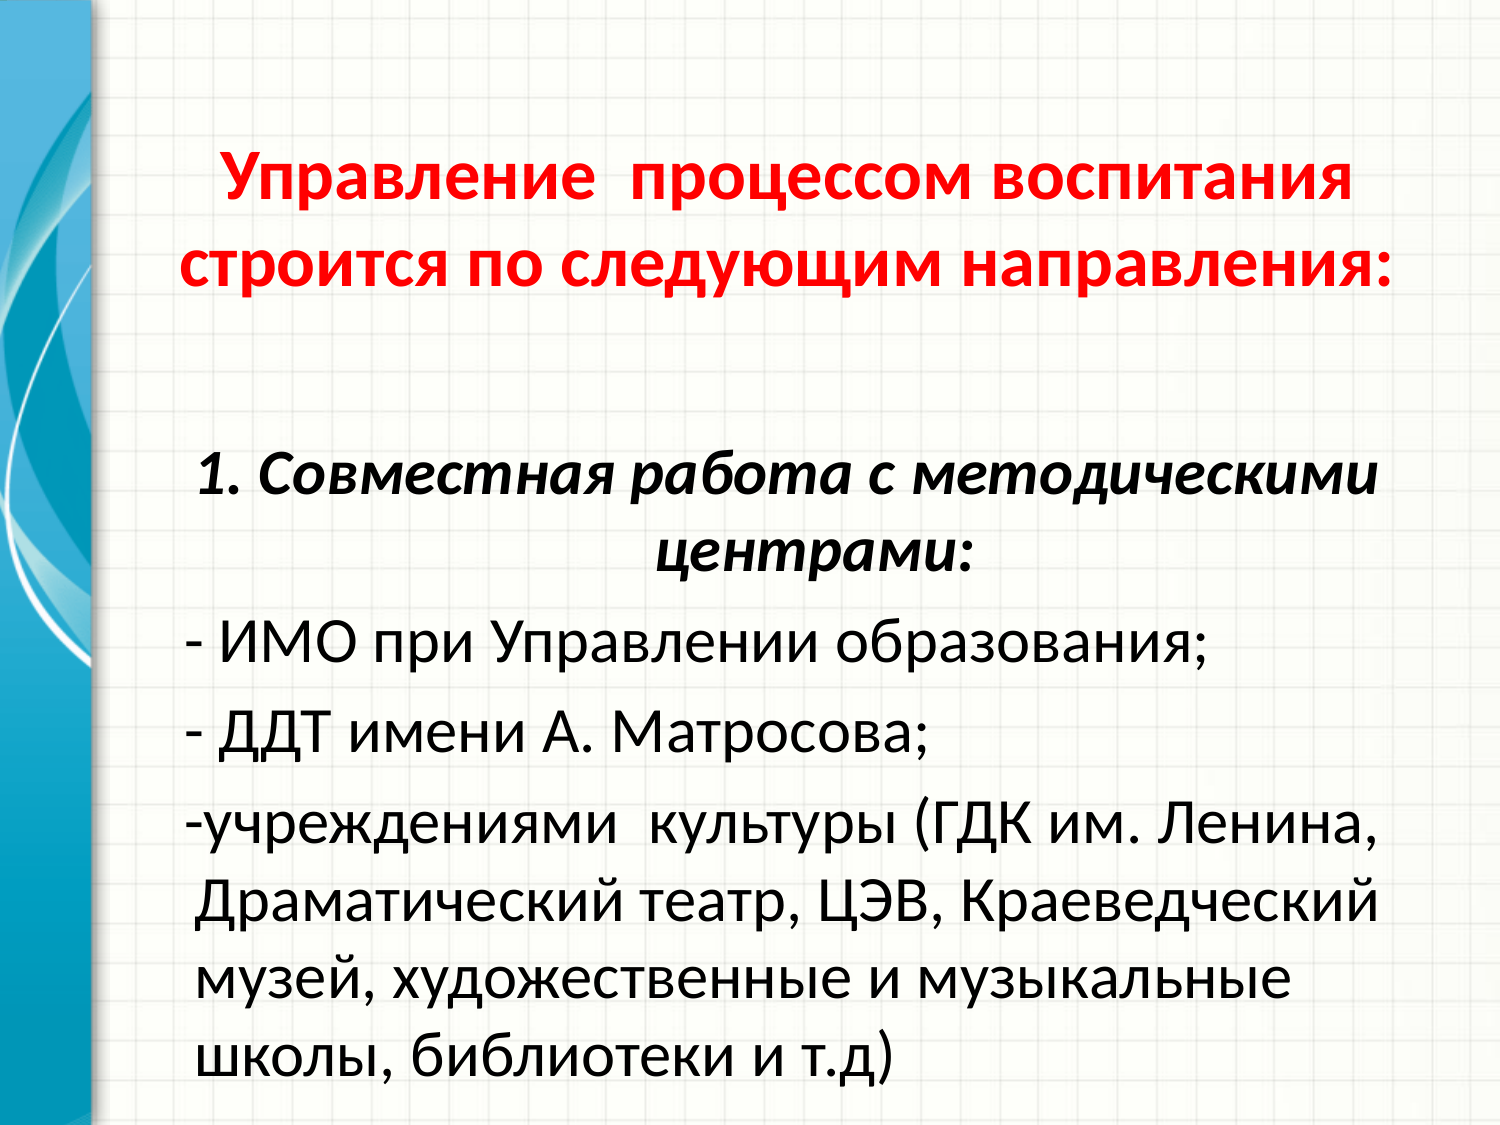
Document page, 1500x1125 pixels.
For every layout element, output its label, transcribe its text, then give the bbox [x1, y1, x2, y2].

list 1. Совместная работа с методическими центрами: - ИМО при Управлении образования; - ДДТ имени А. Матросова; -учреждениями культуры (ГДК им. Ленина, Драматический театр, ЦЭВ, Краеведческий музей, художественные и музыкальные школы, библиотеки и т.д) [125, 421, 1450, 1102]
title Управление процессом воспитания строится по следующим направления: [125, 117, 1450, 399]
picture [0, 0, 1500, 1125]
